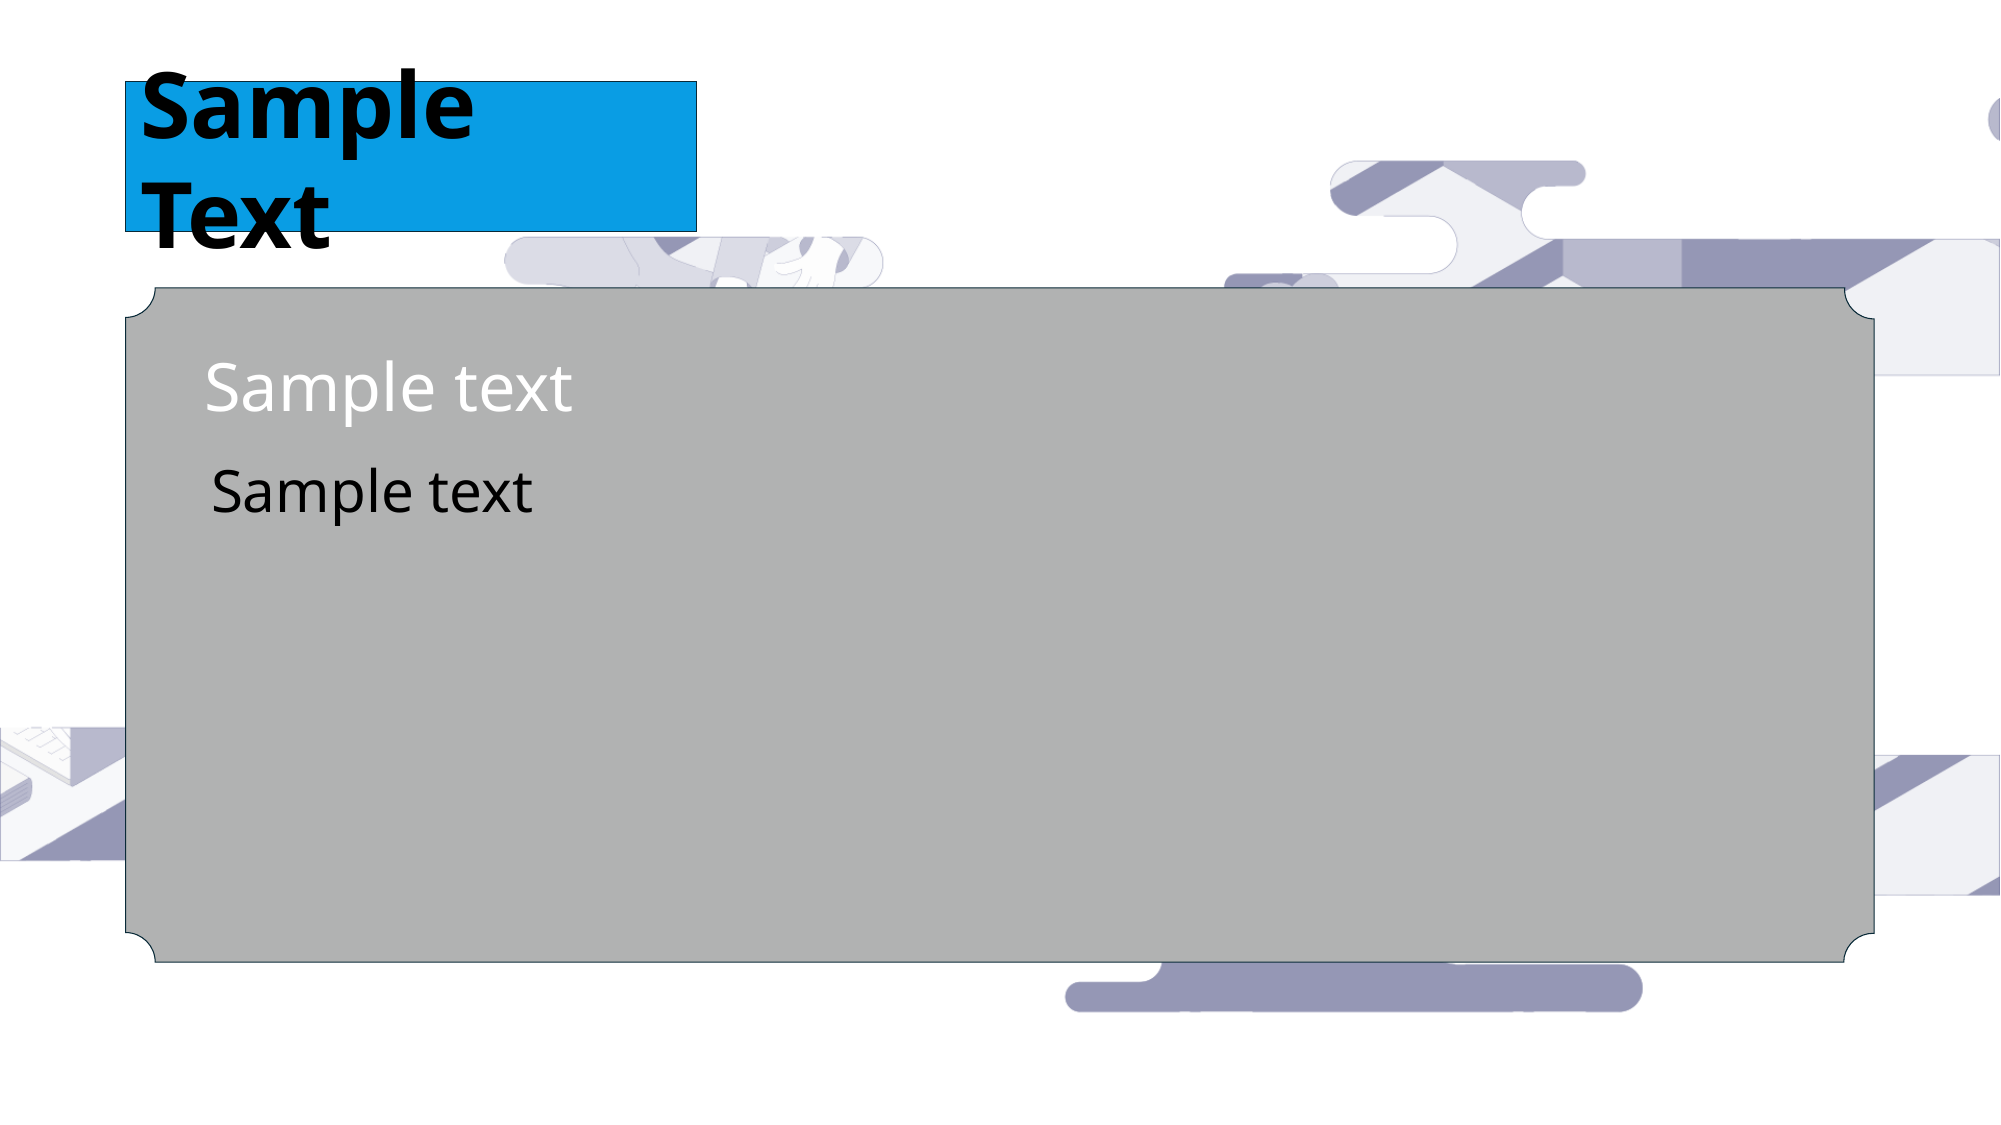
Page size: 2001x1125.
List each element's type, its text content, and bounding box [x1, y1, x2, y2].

picture [0, 0, 2000, 1125]
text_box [125, 287, 1875, 963]
text_box Sample Text [124, 80, 698, 233]
